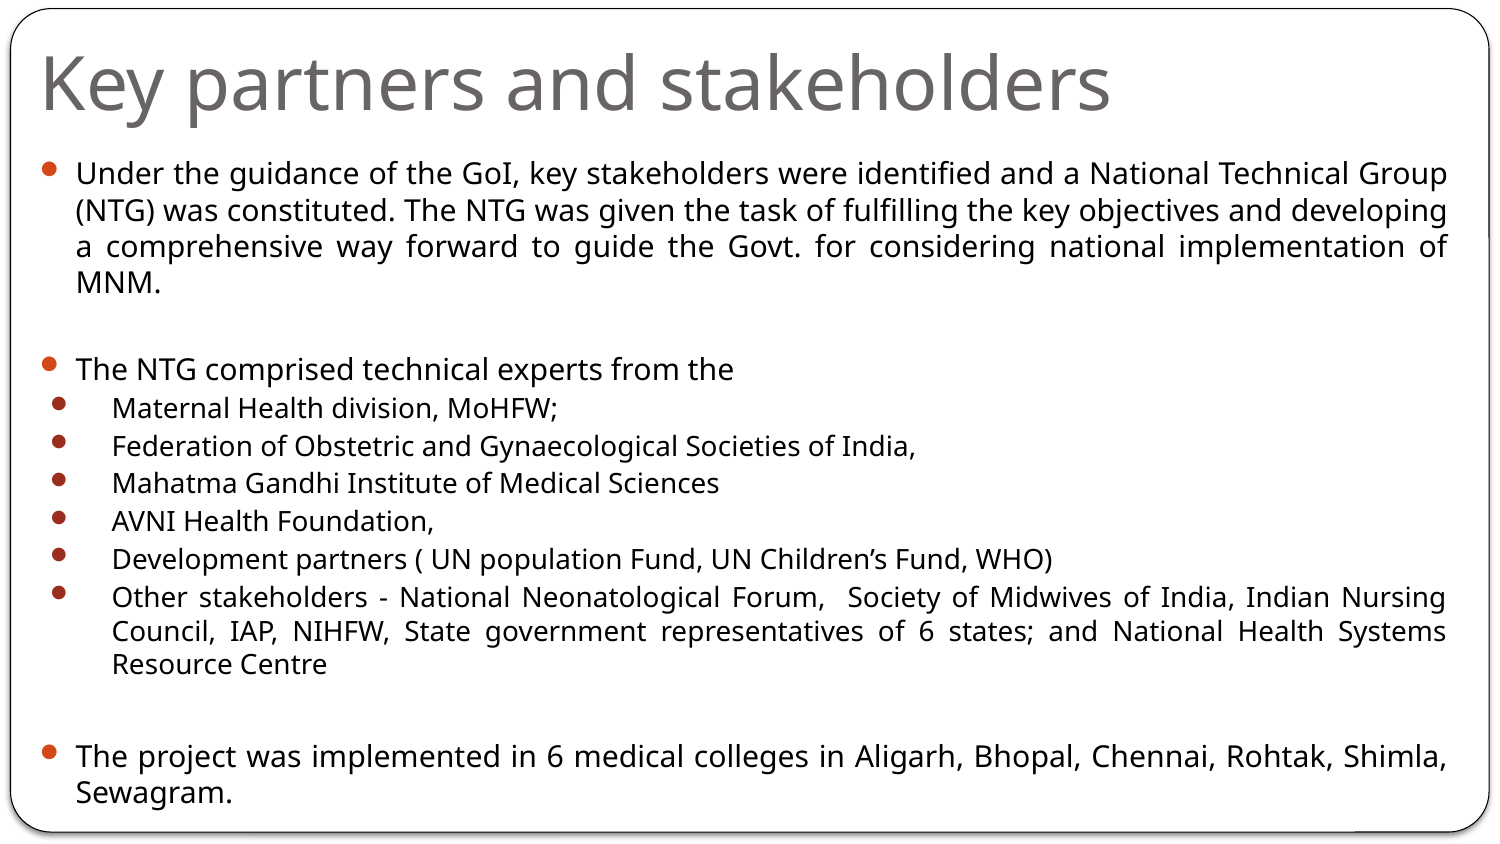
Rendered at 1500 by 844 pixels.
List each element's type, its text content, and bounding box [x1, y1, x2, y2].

list Under the guidance of the GoI, key stakeholders were identified and a National Technical Group (NTG) was constituted. The NTG was given the task of fulfilling the key objectives and developing a comprehensive way forward to guide the Govt. for considering national implementation of MNM. The NTG comprised technical experts from the Maternal Health division, MoHFW; Federation of Obstetric and Gynaecological Societies of India, Mahatma Gandhi Institute of Medical Sciences AVNI Health Foundation, Development partners ( UN population Fund, UN Children’s Fund, WHO) Other stakeholders - National Neonatological Forum, Society of Midwives of India, Indian Nursing Council, IAP, NIHFW, State government representatives of 6 states; and National Health Systems Resource Centre The project was implemented in 6 medical colleges in Aligarh, Bhopal, Chennai, Rohtak, Shimla, Sewagram. [24, 146, 1463, 825]
title Key partners and stakeholders [24, 28, 1363, 141]
